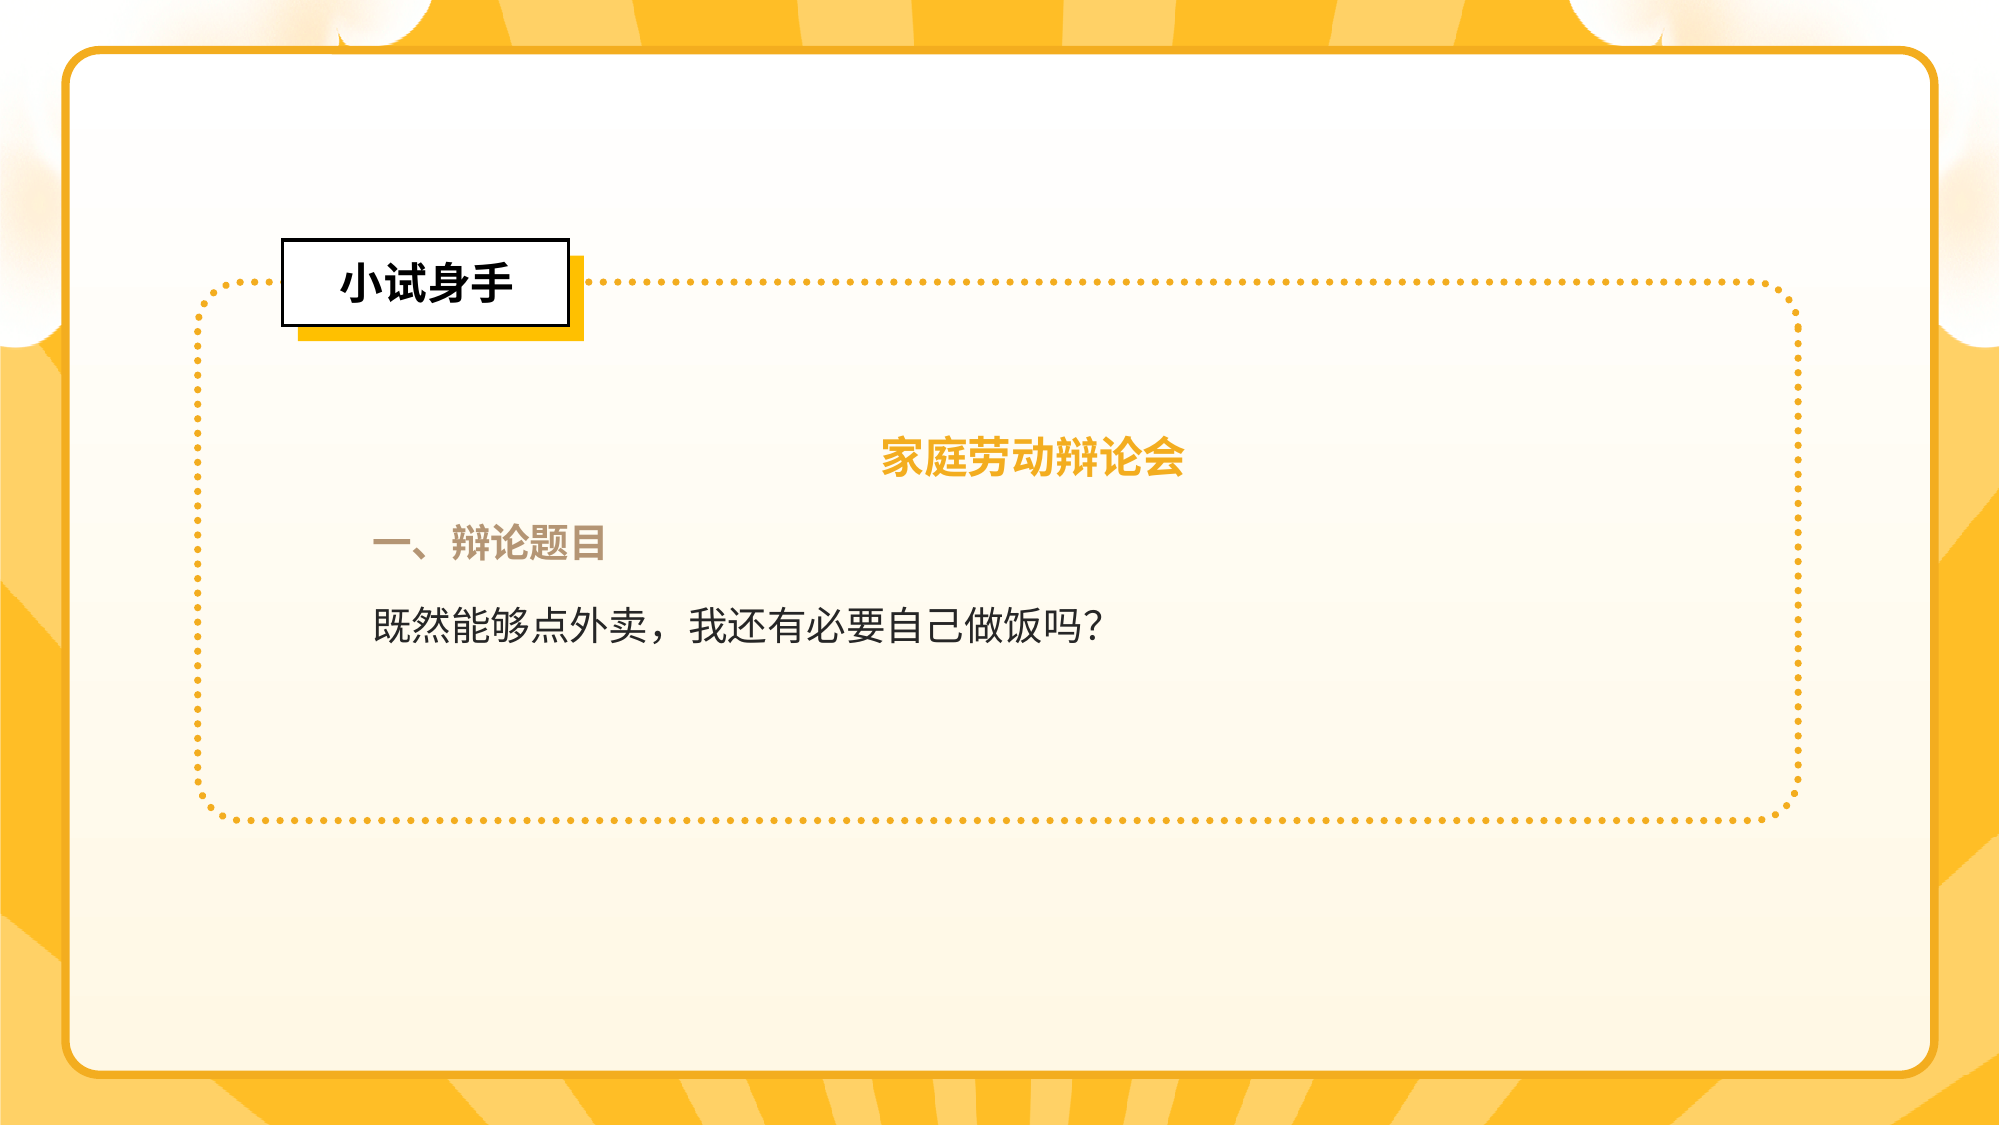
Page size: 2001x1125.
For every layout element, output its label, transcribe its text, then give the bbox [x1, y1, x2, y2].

picture [0, 0, 2000, 1125]
text_box 家庭劳动辩论会 一、辩论题目 既然能够点外卖，我还有必要自己做饭吗？ [282, 382, 1711, 656]
text_box [196, 281, 1800, 822]
text_box [281, 239, 569, 327]
text_box [297, 255, 585, 342]
text_box 小试身手 [308, 248, 546, 316]
